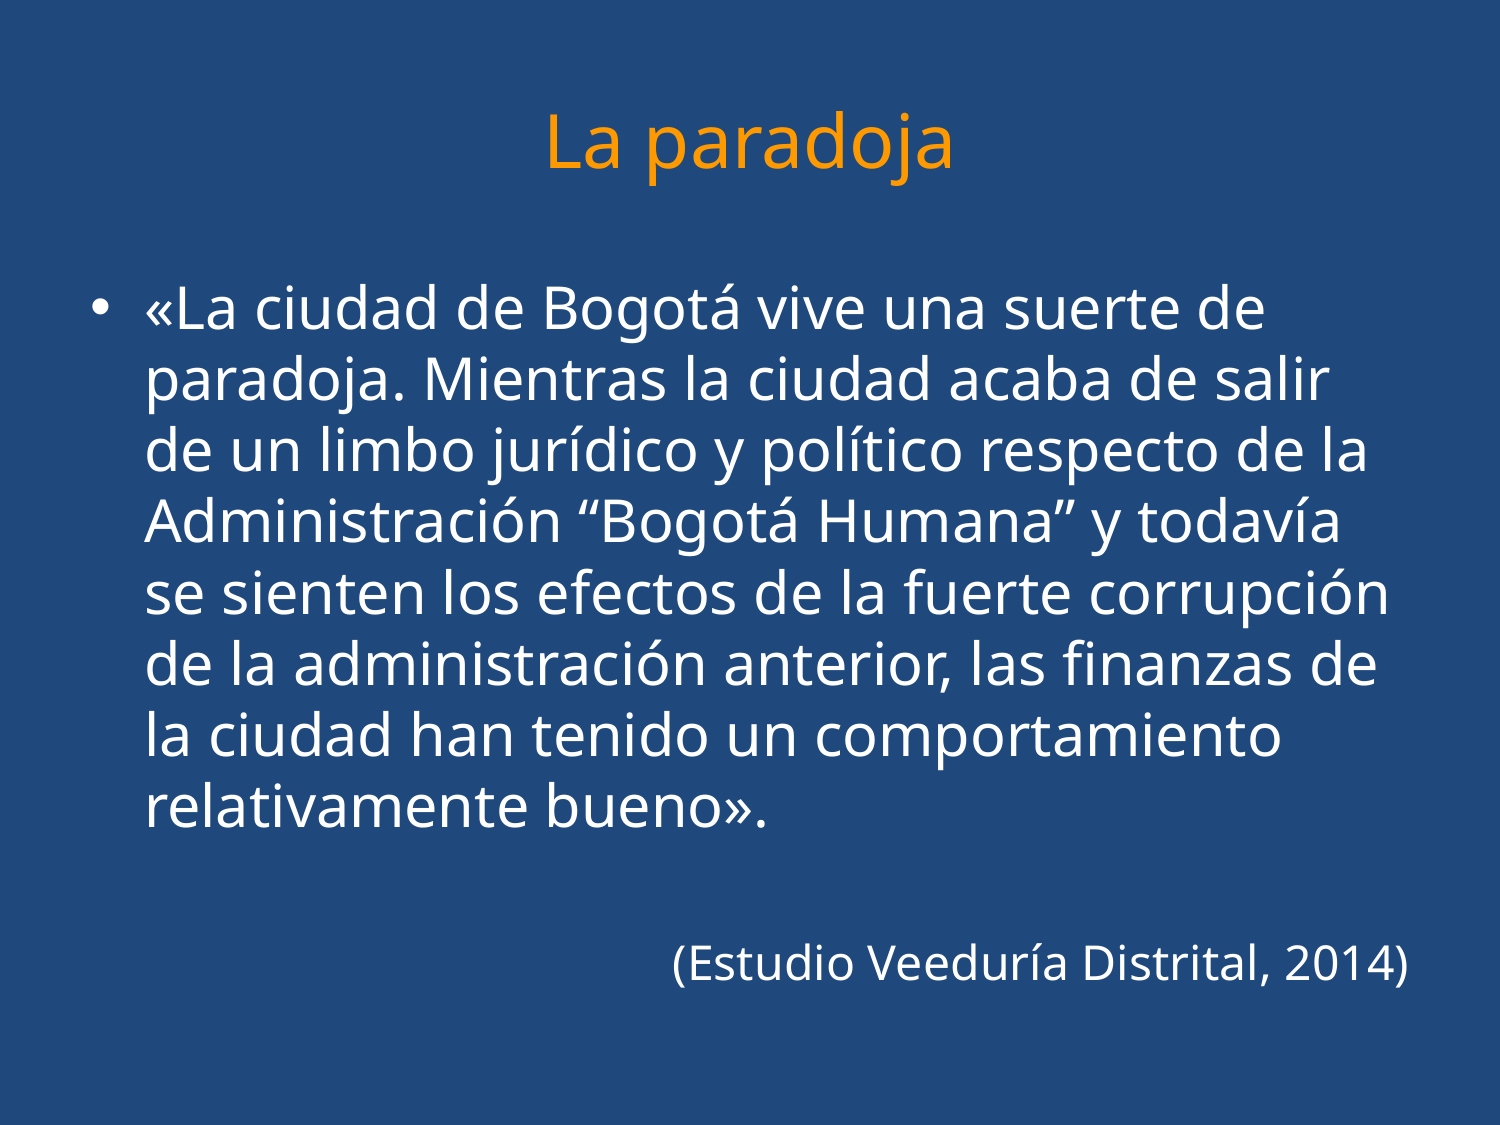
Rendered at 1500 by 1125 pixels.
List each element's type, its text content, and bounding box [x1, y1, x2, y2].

title La paradoja [75, 45, 1425, 233]
list «La ciudad de Bogotá vive una suerte de paradoja. Mientras la ciudad acaba de salir de un limbo jurídico y político respecto de la Administración “Bogotá Humana” y todavía se sienten los efectos de la fuerte corrupción de la administración anterior, las finanzas de la ciudad han tenido un comportamiento relativamente bueno». (Estudio Veeduría Distrital, 2014) [75, 262, 1425, 1005]
